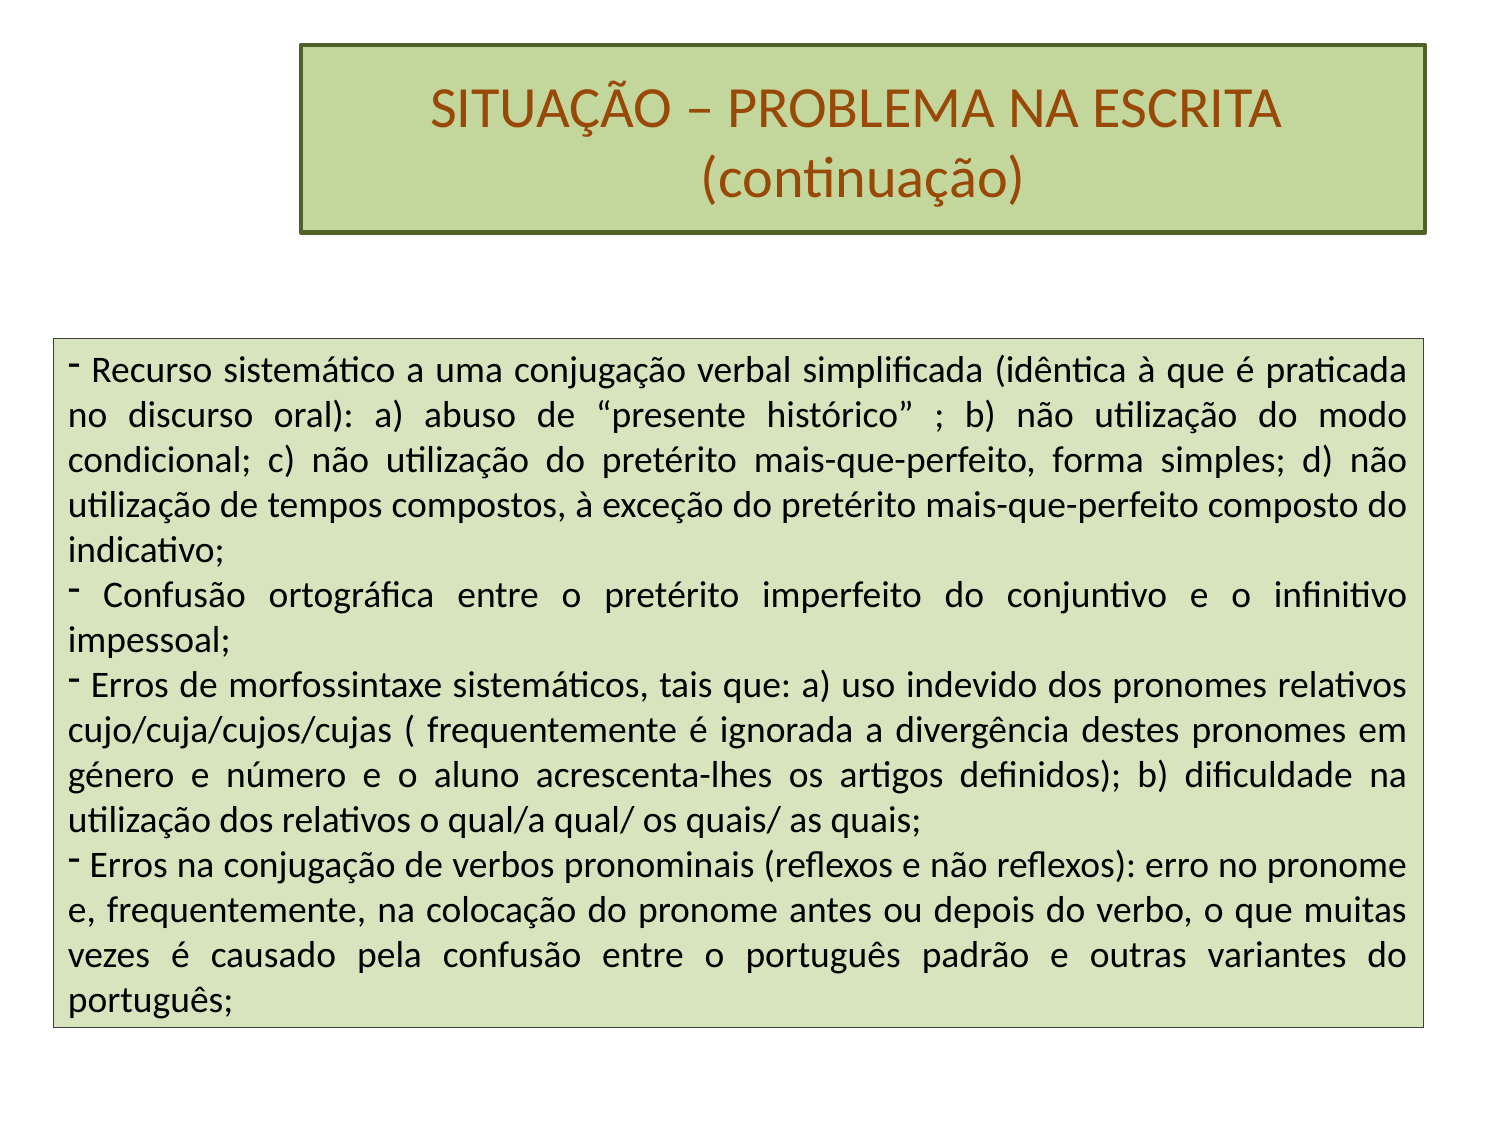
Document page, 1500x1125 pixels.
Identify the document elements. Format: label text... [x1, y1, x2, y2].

text_box Recurso sistemático a uma conjugação verbal simplificada (idêntica à que é praticada no discurso oral): a) abuso de “presente histórico” ; b) não utilização do modo condicional; c) não utilização do pretérito mais-que-perfeito, forma simples; d) não utilização de tempos compostos, à exceção do pretérito mais-que-perfeito composto do indicativo; Confusão ortográfica entre o pretérito imperfeito do conjuntivo e o infinitivo impessoal; Erros de morfossintaxe sistemáticos, tais que: a) uso indevido dos pronomes relativos cujo/cuja/cujos/cujas ( frequentemente é ignorada a divergência destes pronomes em género e número e o aluno acrescenta-lhes os artigos definidos); b) dificuldade na utilização dos relativos o qual/a qual/ os quais/ as quais; Erros na conjugação de verbos pronominais (reflexos e não reflexos): erro no pronome e, frequentemente, na colocação do pronome antes ou depois do verbo, o que muitas vezes é causado pela confusão entre o português padrão e outras variantes do português; [53, 338, 1424, 1028]
title SITUAÇÃO – PROBLEMA NA ESCRITA (continuação) [301, 45, 1425, 233]
